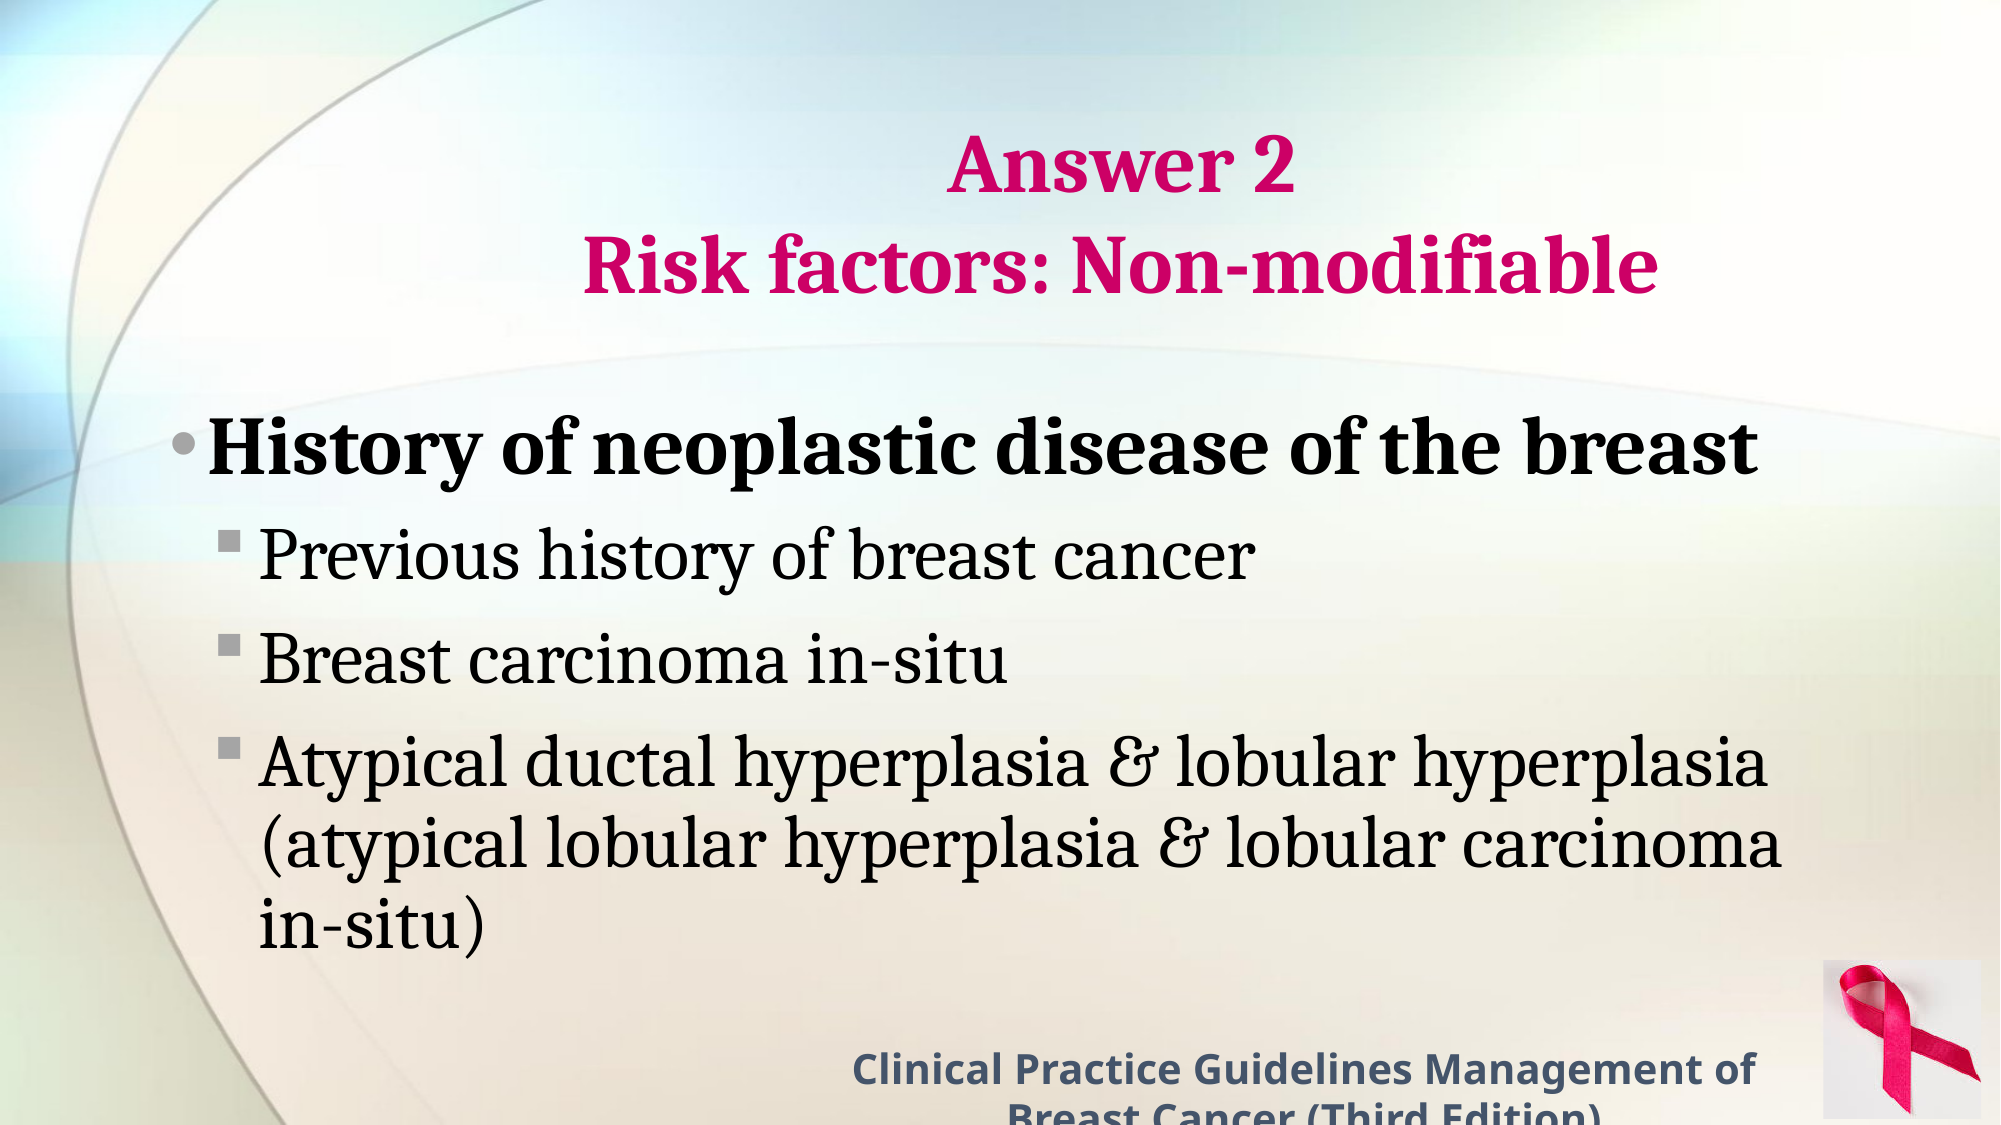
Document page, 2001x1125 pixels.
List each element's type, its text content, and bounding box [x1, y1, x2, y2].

text_box Clinical Practice Guidelines Management of Breast Cancer (Third Edition) [788, 1035, 1820, 1125]
picture [0, 0, 2001, 1125]
list History of neoplastic disease of the breast Previous history of breast cancer Breast carcinoma in-situ Atypical ductal hyperplasia & lobular hyperplasia (atypical lobular hyperplasia & lobular carcinoma in-situ) [154, 394, 1863, 1125]
title Answer 2 Risk factors: Non-modifiable [381, 100, 1863, 319]
